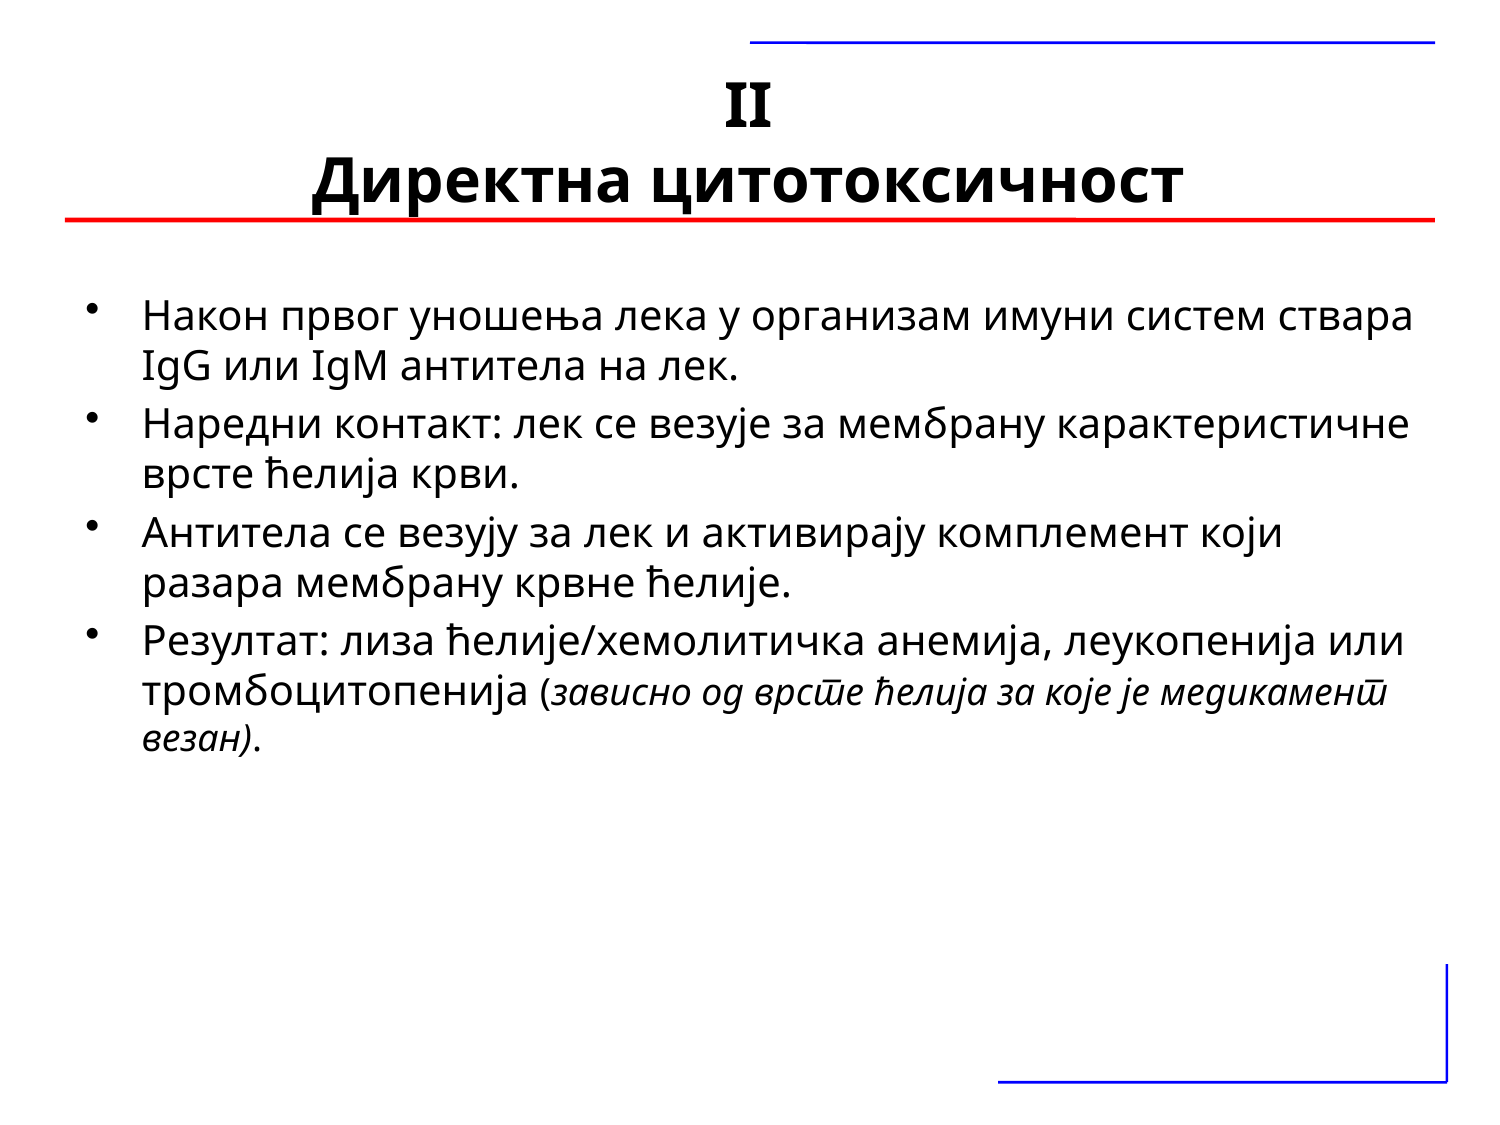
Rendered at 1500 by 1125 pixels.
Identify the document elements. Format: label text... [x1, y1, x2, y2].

title II Директна цитотоксичност [74, 19, 1424, 223]
list Након првог уношења лека у организам имуни систем ствара IgG или IgM антитела на лек. Наредни контакт: лек се везује за мембрану карактеристичне врсте ћелија крви. Антитела се везују за лек и активирају комплемент који разара мембрану крвне ћелије. Резултат: лиза ћелије/хемолитичка анемија, леукопенија или тромбоцитопенија (зависно од врсте ћелија за које је медикамент везан). [70, 280, 1437, 926]
